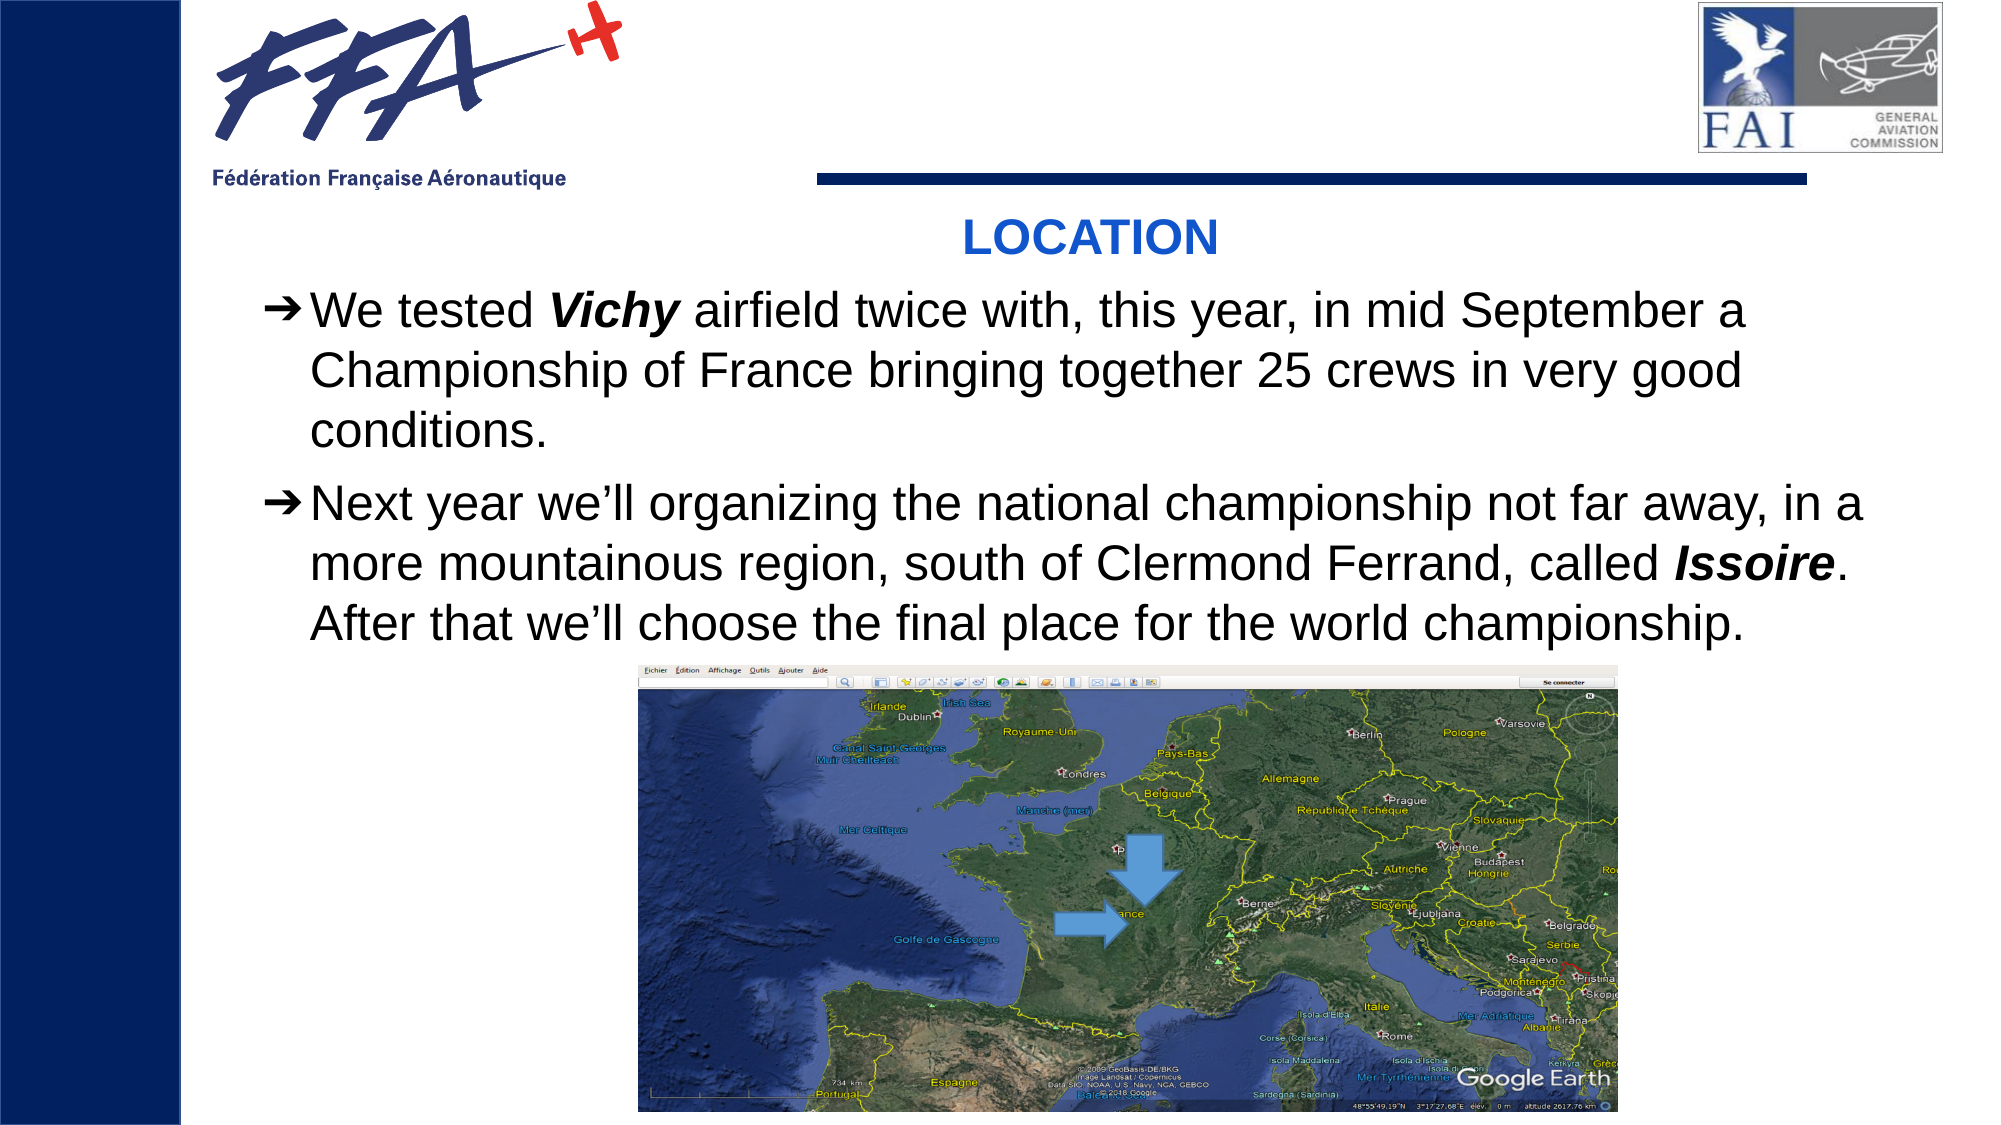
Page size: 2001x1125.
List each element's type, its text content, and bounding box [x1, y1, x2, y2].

text_box LOCATION We tested Vichy airfield twice with, this year, in mid September a Championship of France bringing together 25 crews in very good conditions. Next year we’ll organizing the national championship not far away, in a more mountainous region, south of Clermond Ferrand, called Issoire. After that we’ll choose the final place for the world championship. [238, 196, 1943, 806]
text_box [0, 0, 181, 1125]
picture [1698, 2, 1943, 153]
picture [213, 0, 623, 190]
text_box [816, 172, 1808, 186]
picture [638, 665, 1618, 1112]
